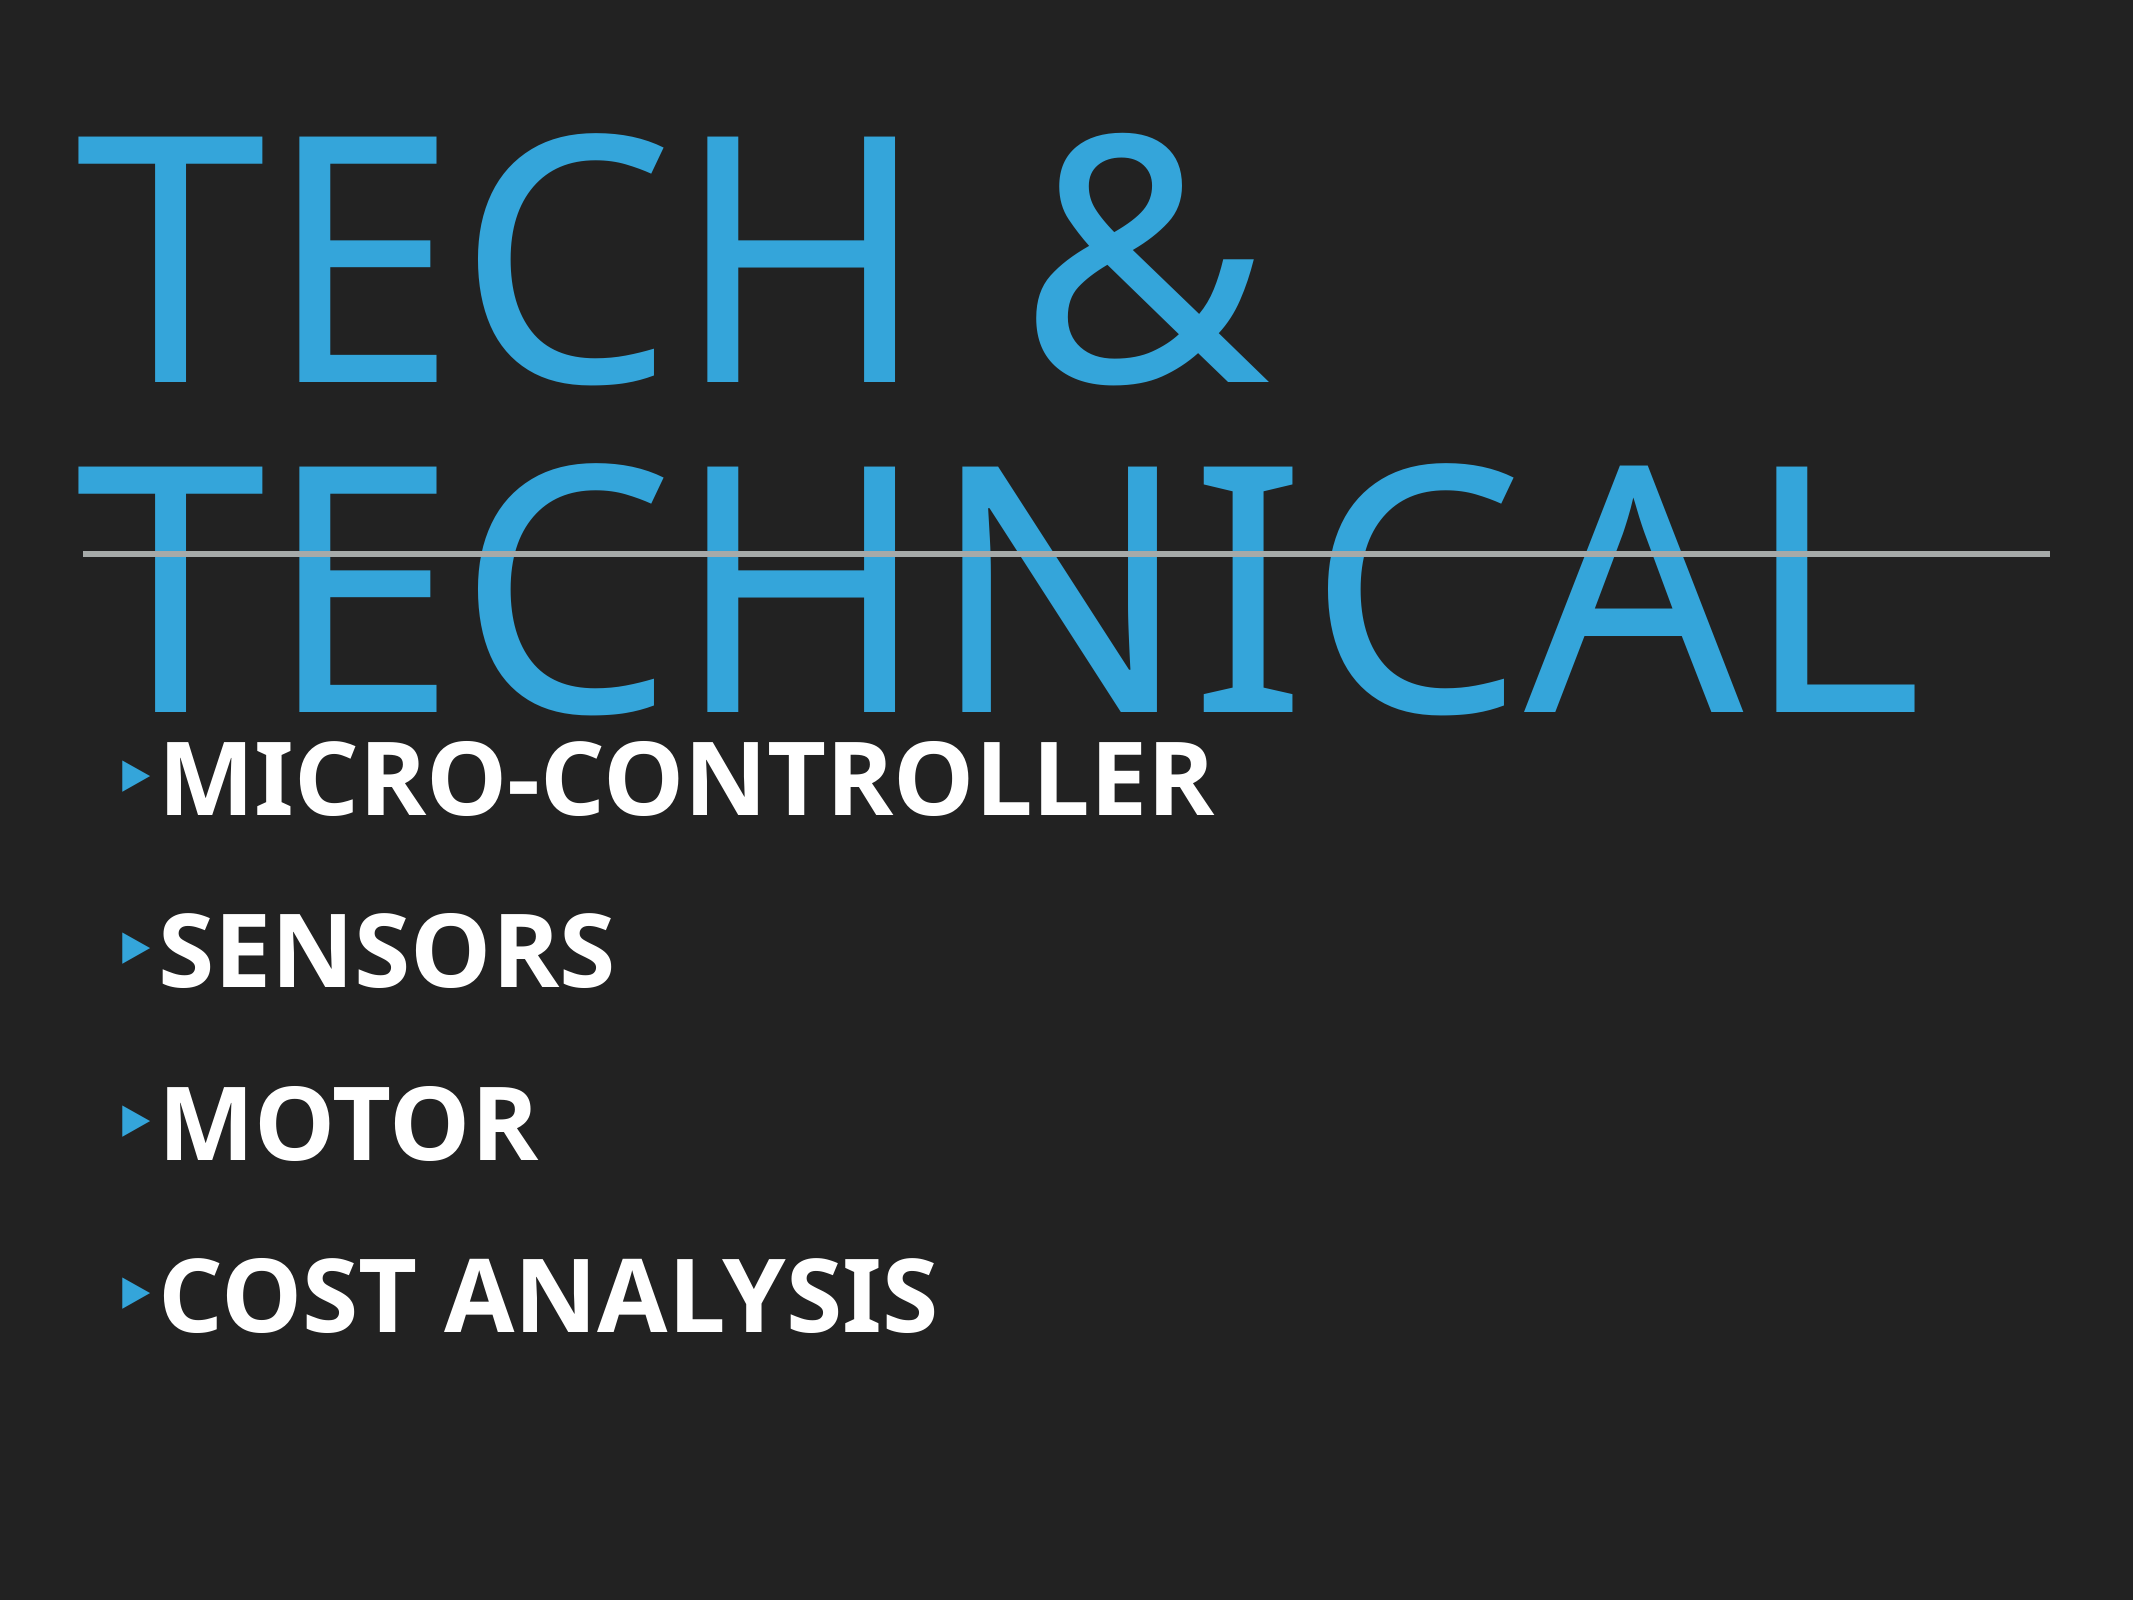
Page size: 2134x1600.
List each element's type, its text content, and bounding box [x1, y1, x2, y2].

title TECH & TECHNICAL [66, 109, 2068, 853]
text_box MICRO-CONTROLLER SENSORS MOTOR COST ANALYSIS [107, 704, 1224, 1362]
